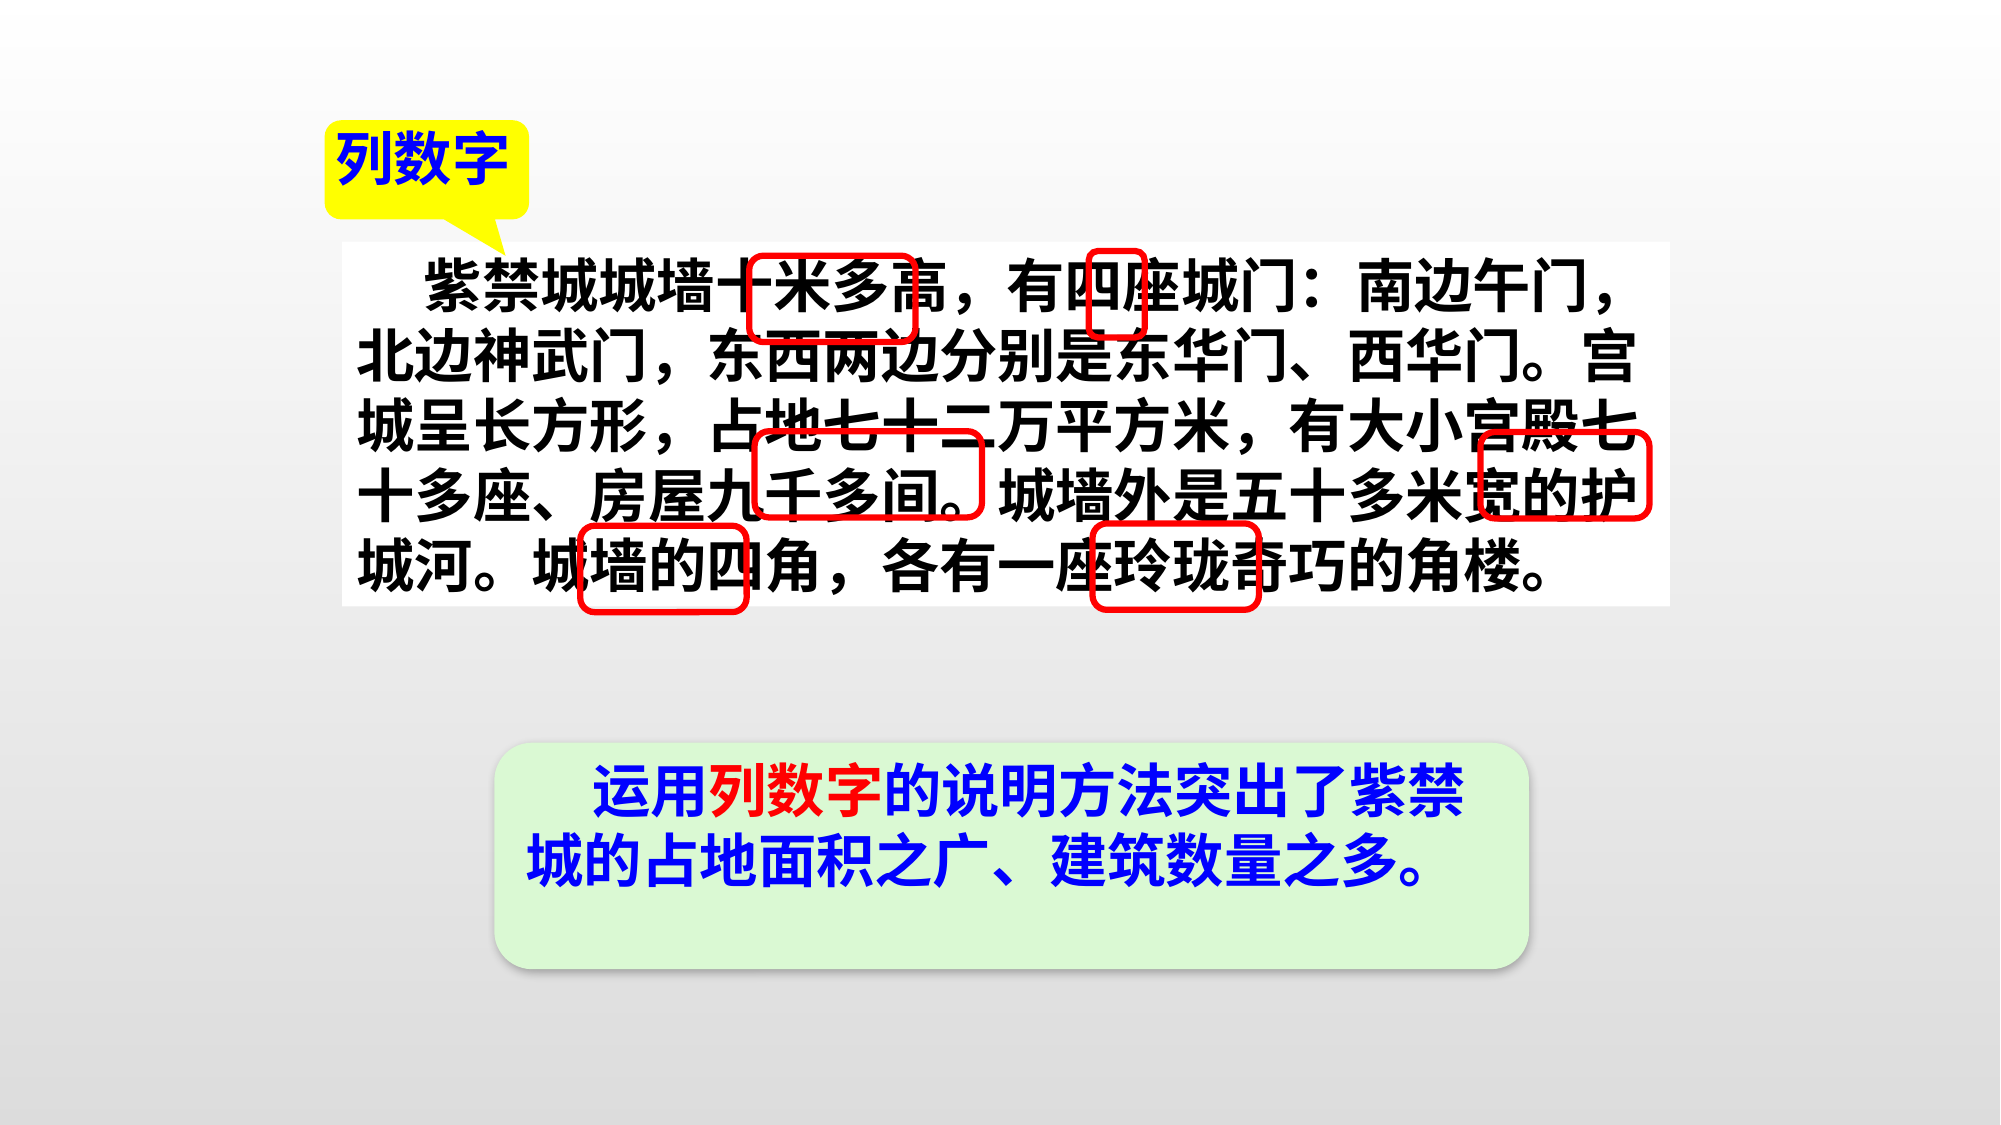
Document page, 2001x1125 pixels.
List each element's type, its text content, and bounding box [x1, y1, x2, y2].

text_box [494, 742, 1530, 970]
text_box 紫禁城城墙十米多高，有四座城门：南边午门，北边神武门，东西两边分别是东华门、西华门。宫城呈长方形，占地七十二万平方米，有大小宫殿七十多座、房屋九千多间。城墙外是五十多米宽的护城河。城墙的四角，各有一座玲珑奇巧的角楼。 [342, 241, 1670, 607]
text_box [319, 115, 530, 220]
text_box [579, 524, 748, 614]
text_box [1087, 249, 1146, 339]
text_box [748, 254, 917, 344]
text_box [753, 430, 984, 519]
text_box [1479, 430, 1651, 520]
text_box [1091, 522, 1260, 611]
